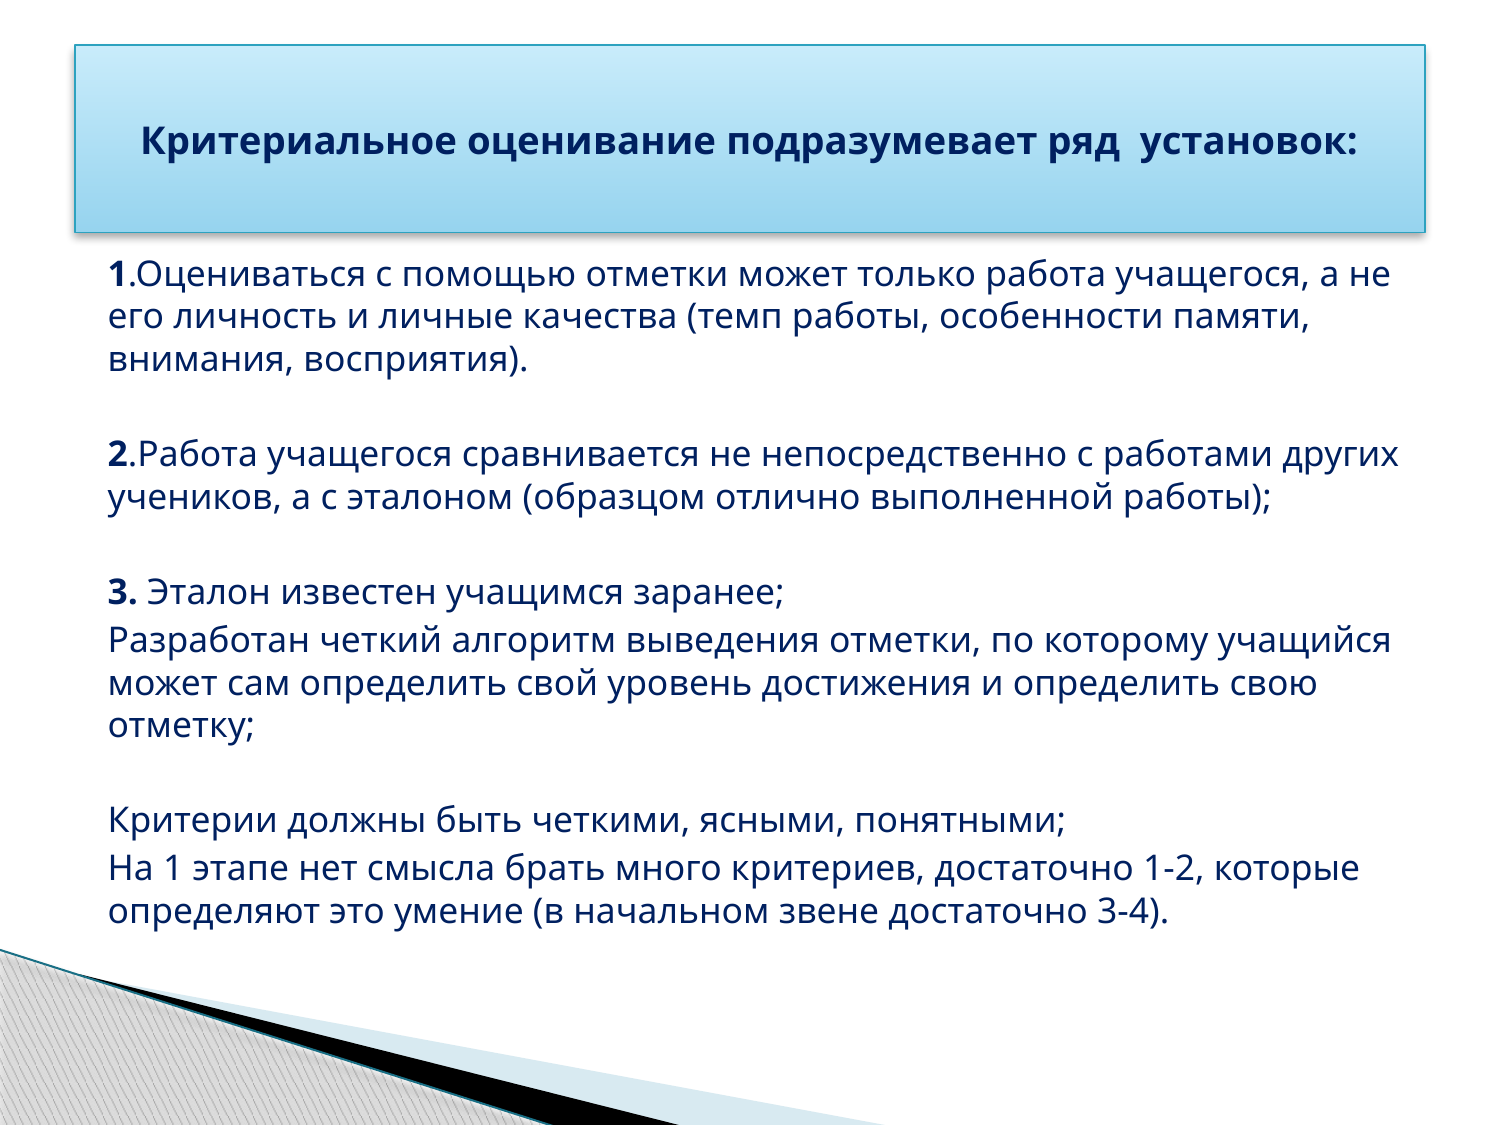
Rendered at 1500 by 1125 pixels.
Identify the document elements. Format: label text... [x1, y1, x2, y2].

title Критериальное оценивание подразумевает ряд установок: [74, 44, 1426, 233]
list 1.Оцениваться с помощью отметки может только работа учащегося, а не его личность и личные качества (темп работы, особенности памяти, внимания, восприятия). 2.Работа учащегося сравнивается не непосредственно с работами других учеников, а с эталоном (образцом отлично выполненной работы); 3. Эталон известен учащимся заранее; Разработан четкий алгоритм выведения отметки, по которому учащийся может сам определить свой уровень достижения и определить свою отметку; Критерии должны быть четкими, ясными, понятными; На 1 этапе нет смысла брать много критериев, достаточно 1-2, которые определяют это умение (в начальном звене достаточно 3-4). [76, 243, 1427, 986]
